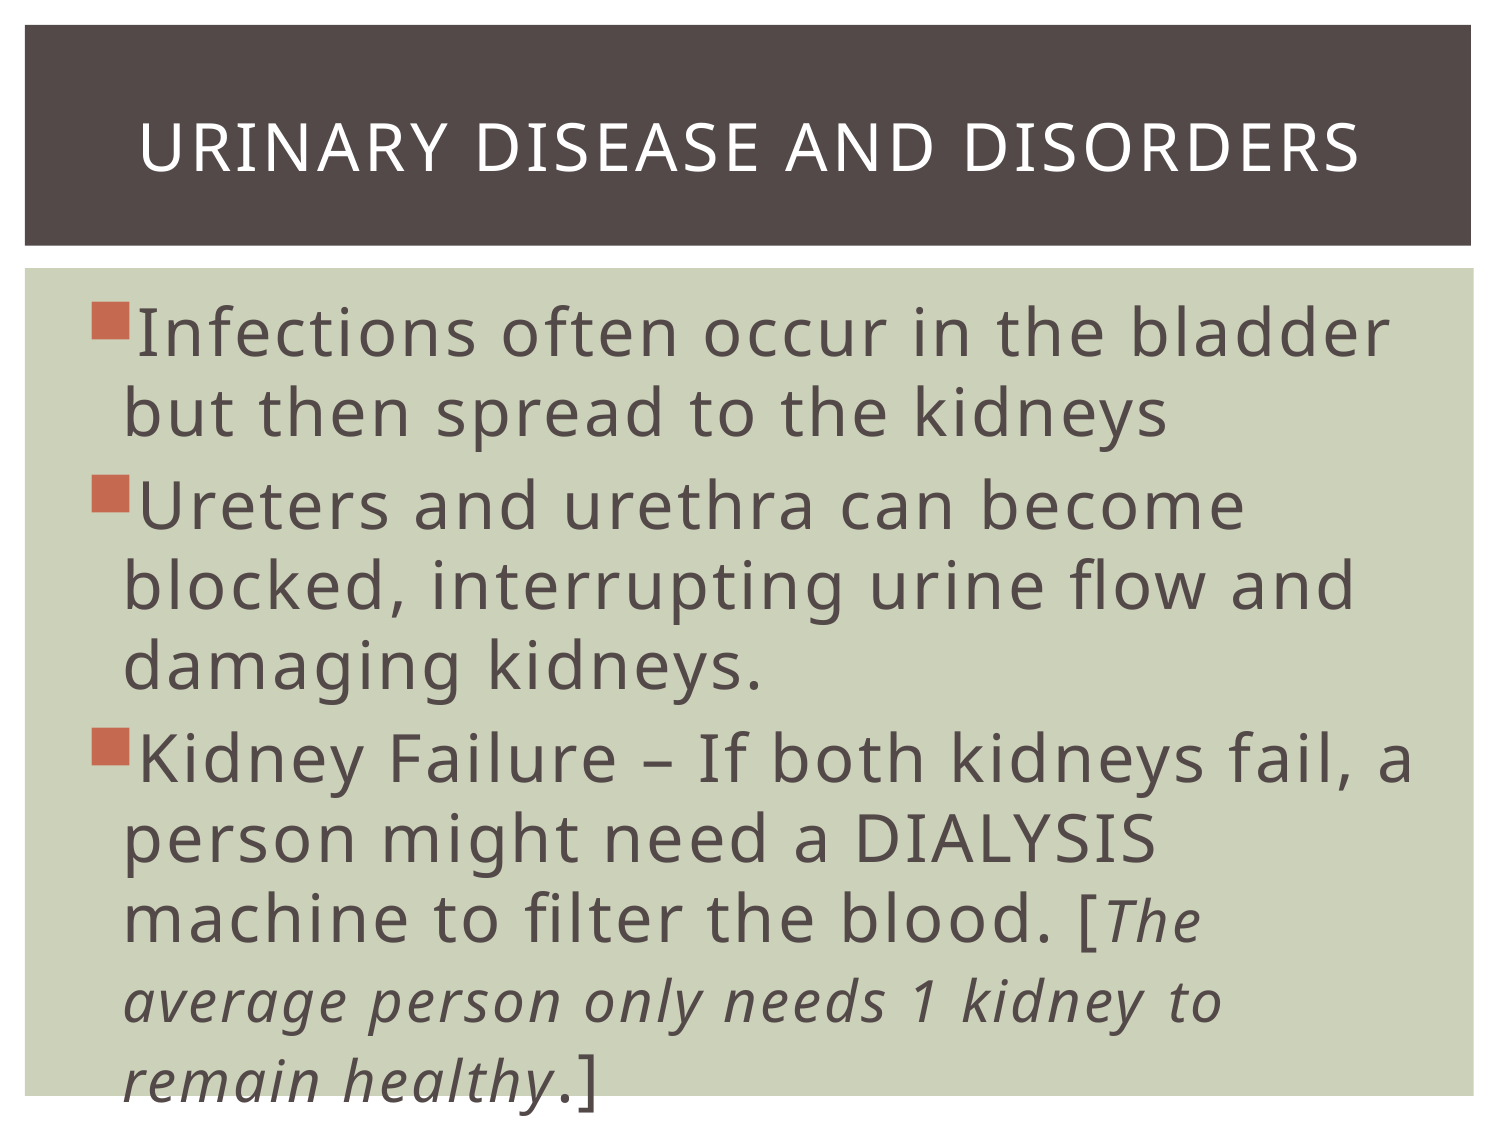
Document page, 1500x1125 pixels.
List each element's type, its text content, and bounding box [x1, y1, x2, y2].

list Infections often occur in the bladder but then spread to the kidneys Ureters and urethra can become blocked, interrupting urine flow and damaging kidneys. Kidney Failure – If both kidneys fail, a person might need a DIALYSIS machine to filter the blood. [The average person only needs 1 kidney to remain healthy.] [62, 281, 1442, 1077]
title Urinary Disease and Disorders [62, 58, 1438, 232]
